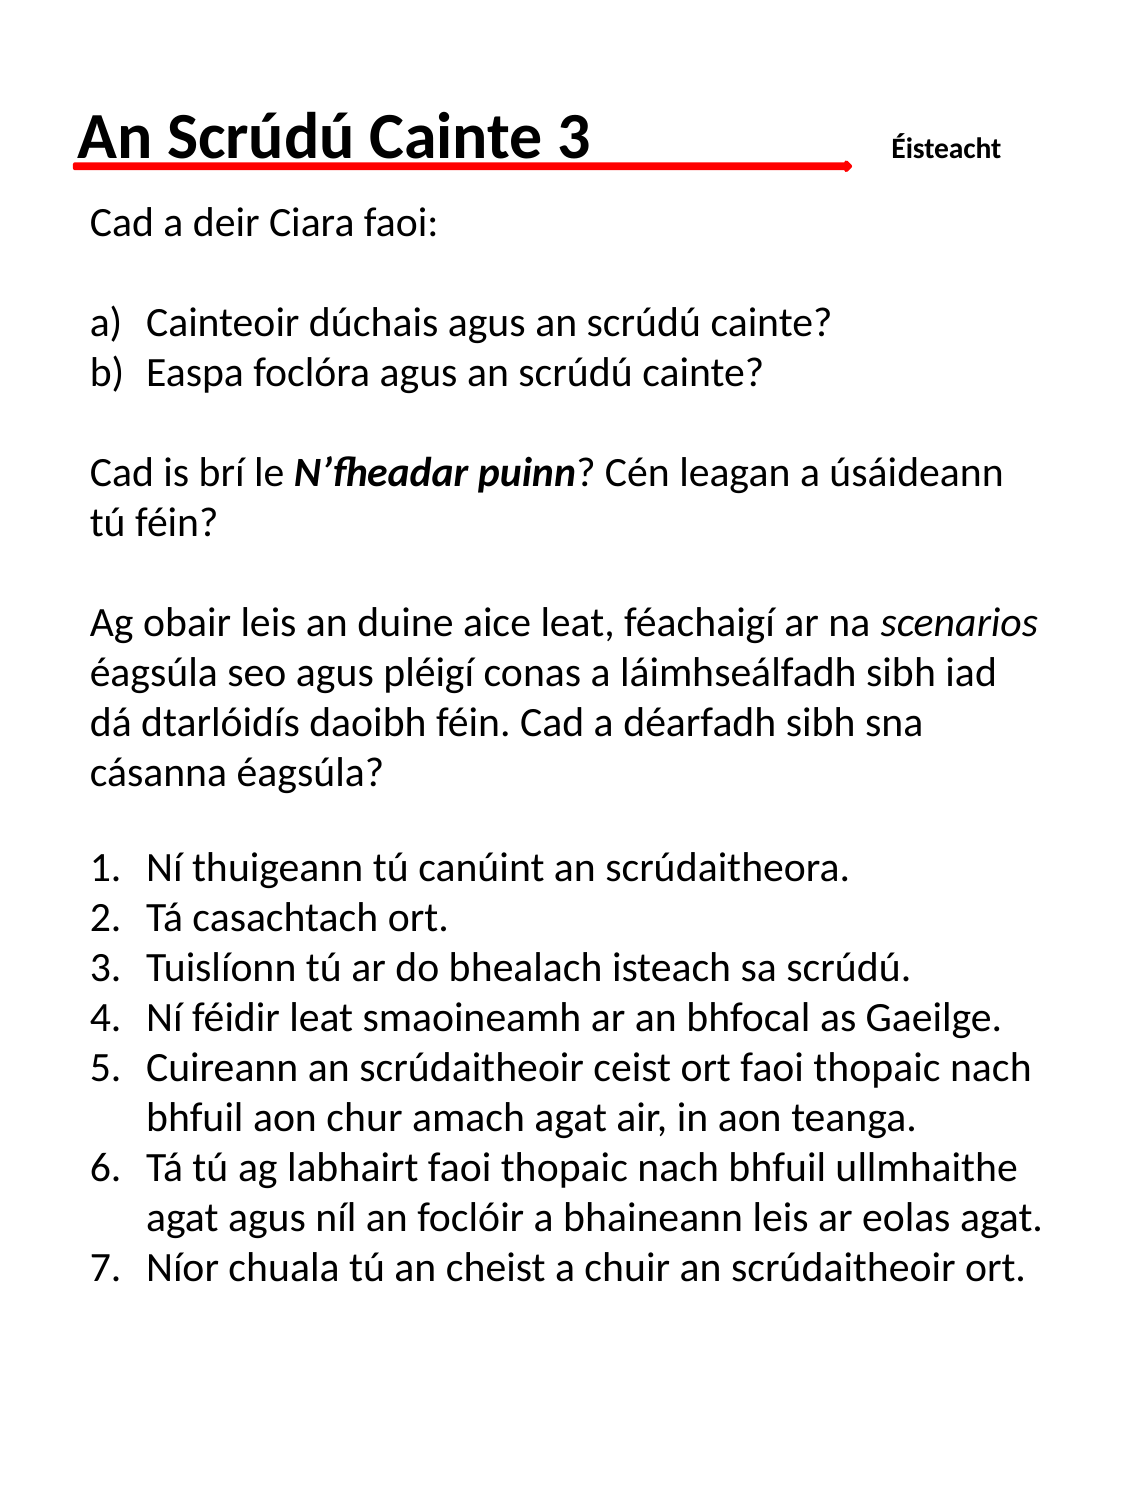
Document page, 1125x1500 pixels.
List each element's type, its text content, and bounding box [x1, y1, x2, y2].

text_box Cad a deir Ciara faoi: Cainteoir dúchais agus an scrúdú cainte? Easpa foclóra agus an scrúdú cainte? Cad is brí le N’fheadar puinn? Cén leagan a úsáideann tú féin? Ag obair leis an duine aice leat, féachaigí ar na scenarios éagsúla seo agus pléigí conas a láimhseálfadh sibh iad dá dtarlóidís daoibh féin. Cad a déarfadh sibh sna cásanna éagsúla? Ní thuigeann tú canúint an scrúdaitheora. Tá casachtach ort. Tuislíonn tú ar do bhealach isteach sa scrúdú. Ní féidir leat smaoineamh ar an bhfocal as Gaeilge. Cuireann an scrúdaitheoir ceist ort faoi thopaic nach bhfuil aon chur amach agat air, in aon teanga. Tá tú ag labhairt faoi thopaic nach bhfuil ullmhaithe agat agus níl an foclóir a bhaineann leis ar eolas agat. Níor chuala tú an cheist a chuir an scrúdaitheoir ort. [74, 187, 1063, 1343]
text_box An Scrúdú Cainte 3 Éisteacht [62, 62, 1075, 203]
